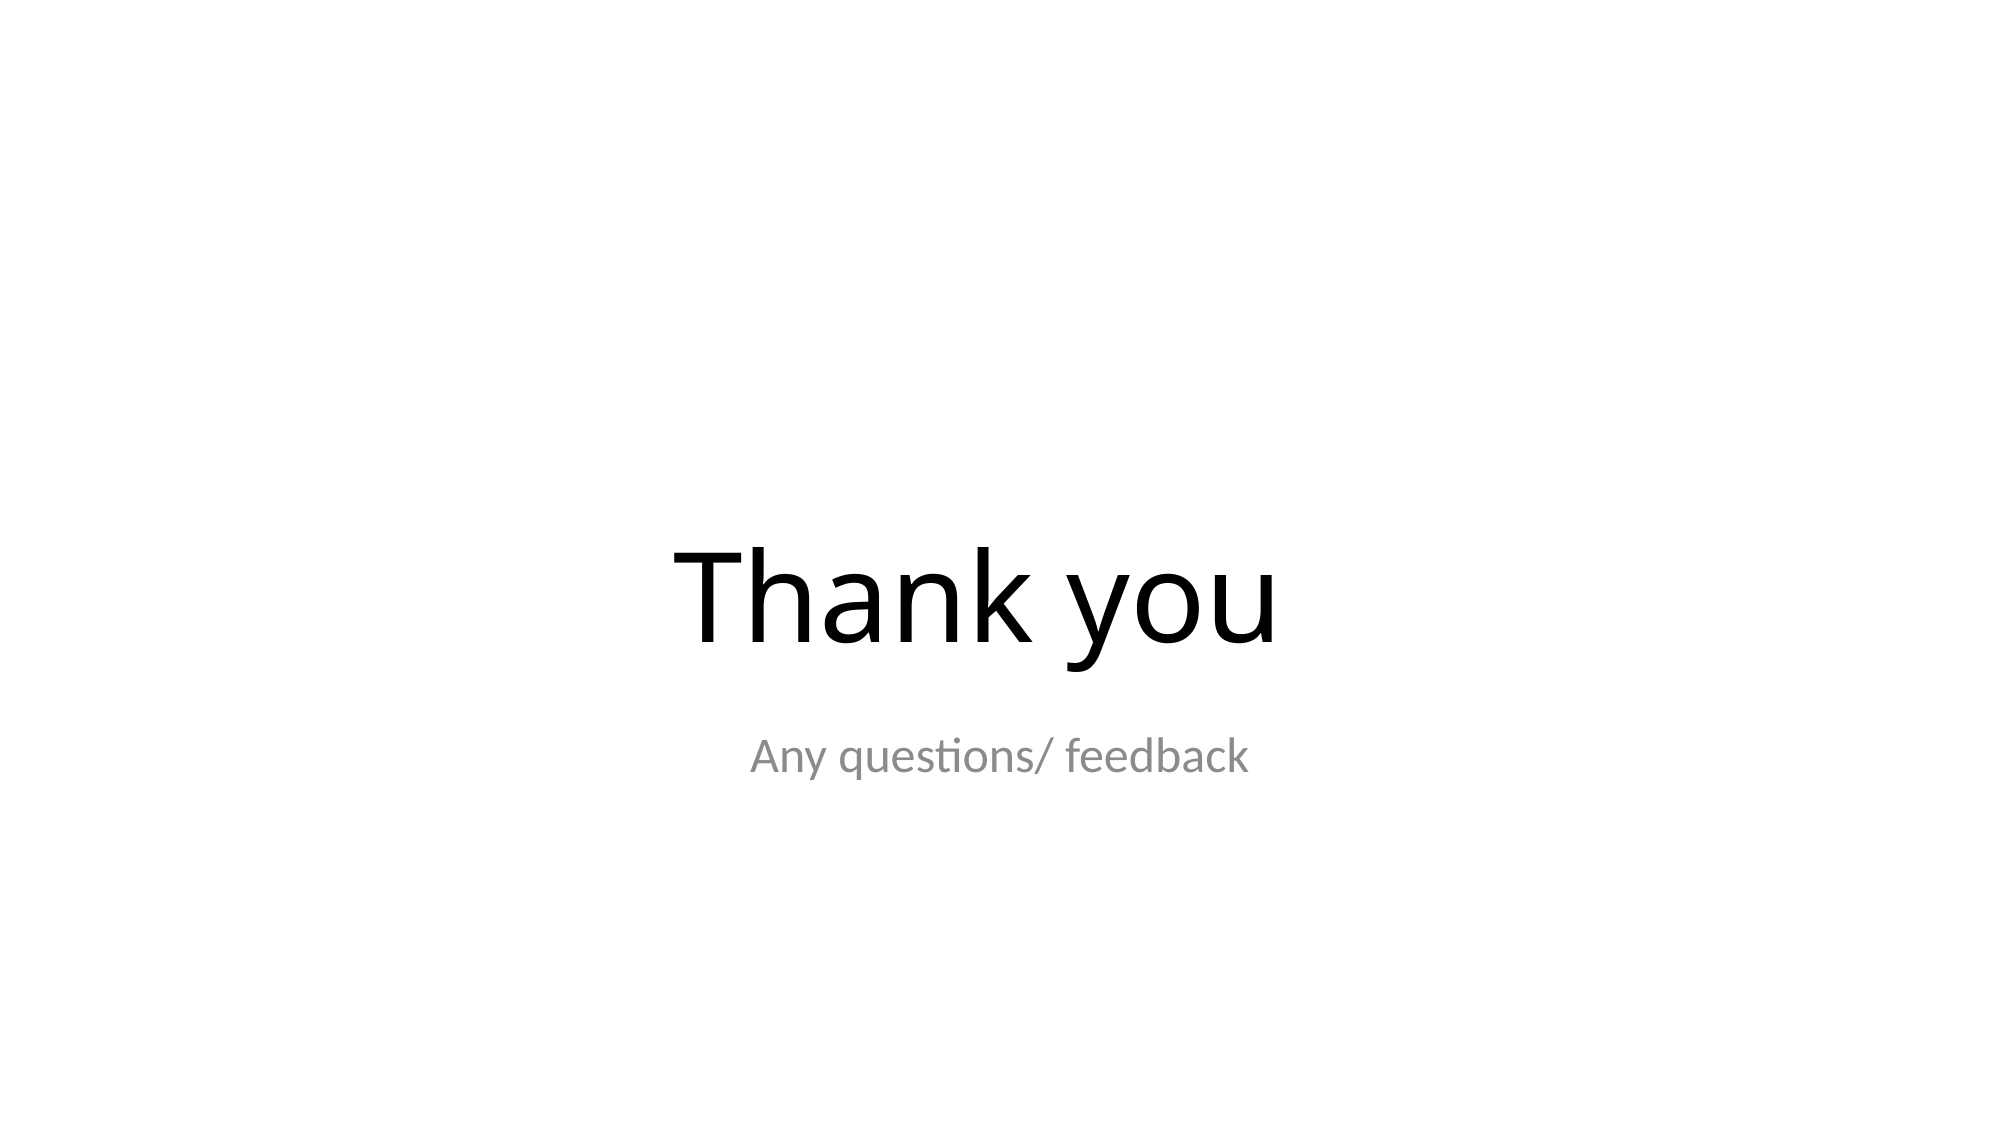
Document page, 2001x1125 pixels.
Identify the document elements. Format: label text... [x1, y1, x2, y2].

list Any questions/ feedback [137, 721, 1863, 968]
title Thank you [136, 280, 1821, 678]
